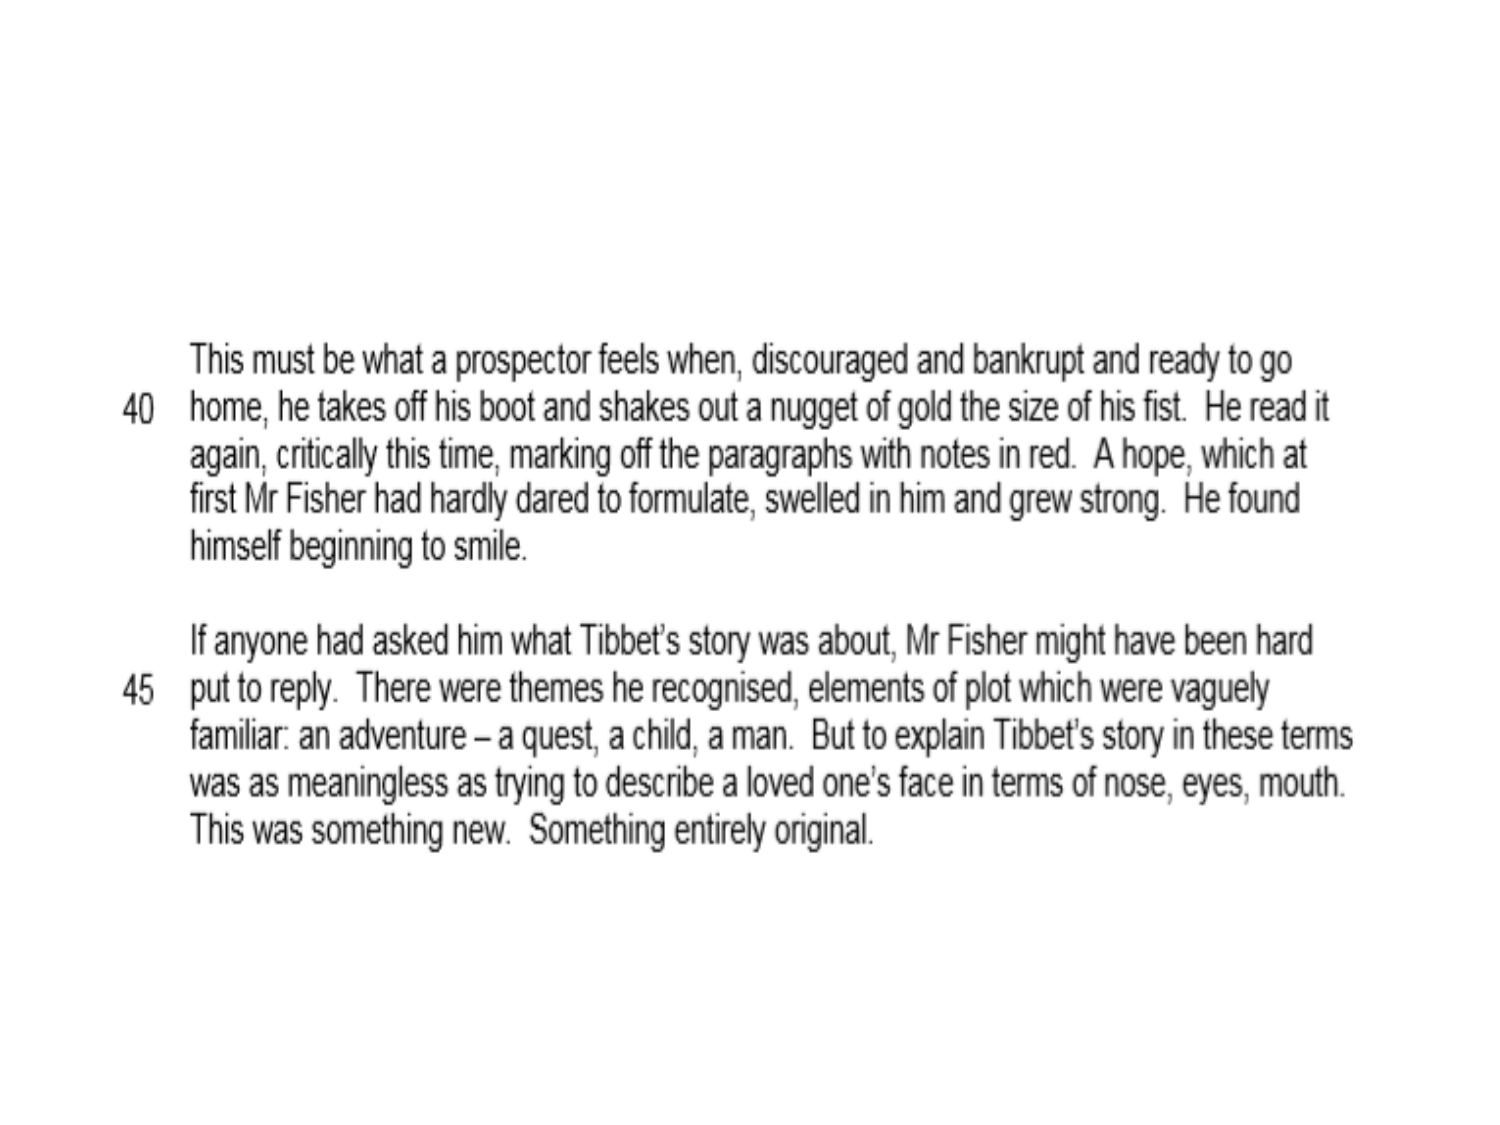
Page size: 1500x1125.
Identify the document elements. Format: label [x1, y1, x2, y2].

list [84, 302, 1398, 918]
